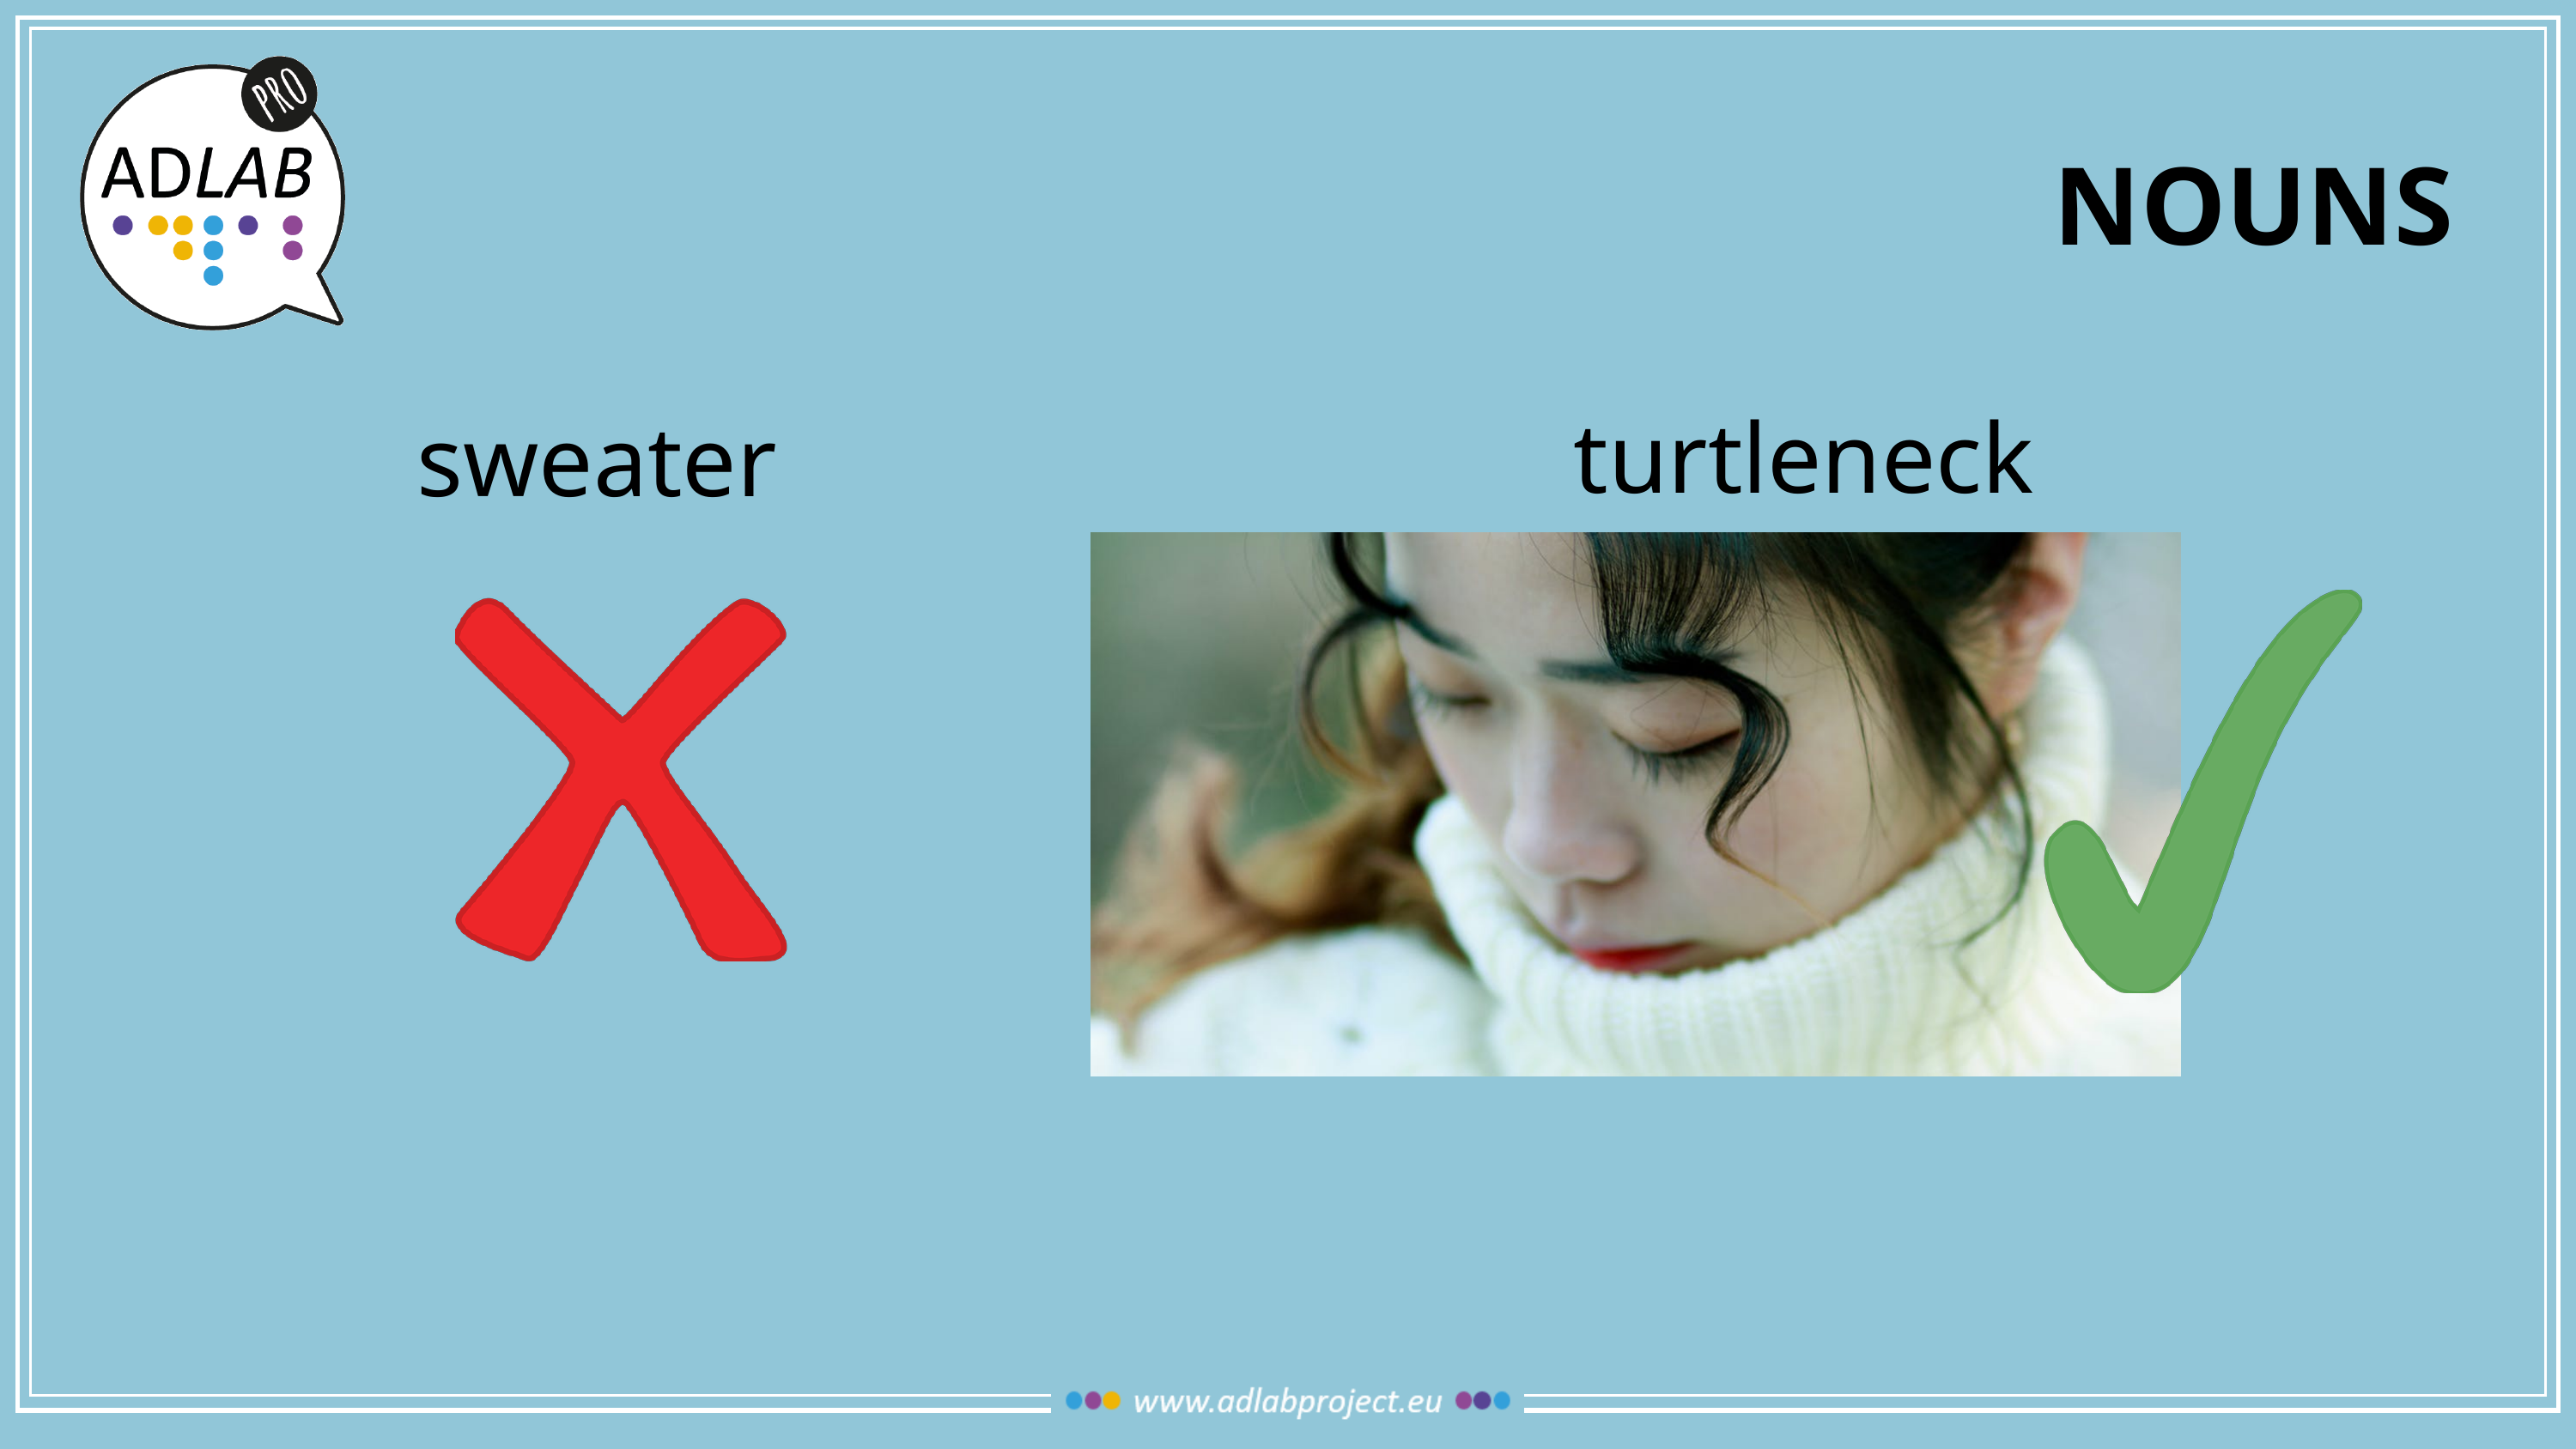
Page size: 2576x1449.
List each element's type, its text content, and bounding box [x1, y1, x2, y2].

picture [455, 597, 824, 961]
picture [1051, 1378, 1524, 1429]
title nouns [384, 70, 2467, 351]
text_box sweater [295, 335, 899, 537]
picture [72, 49, 353, 330]
list turtleneck [1503, 332, 2105, 532]
picture [1091, 532, 2362, 1076]
